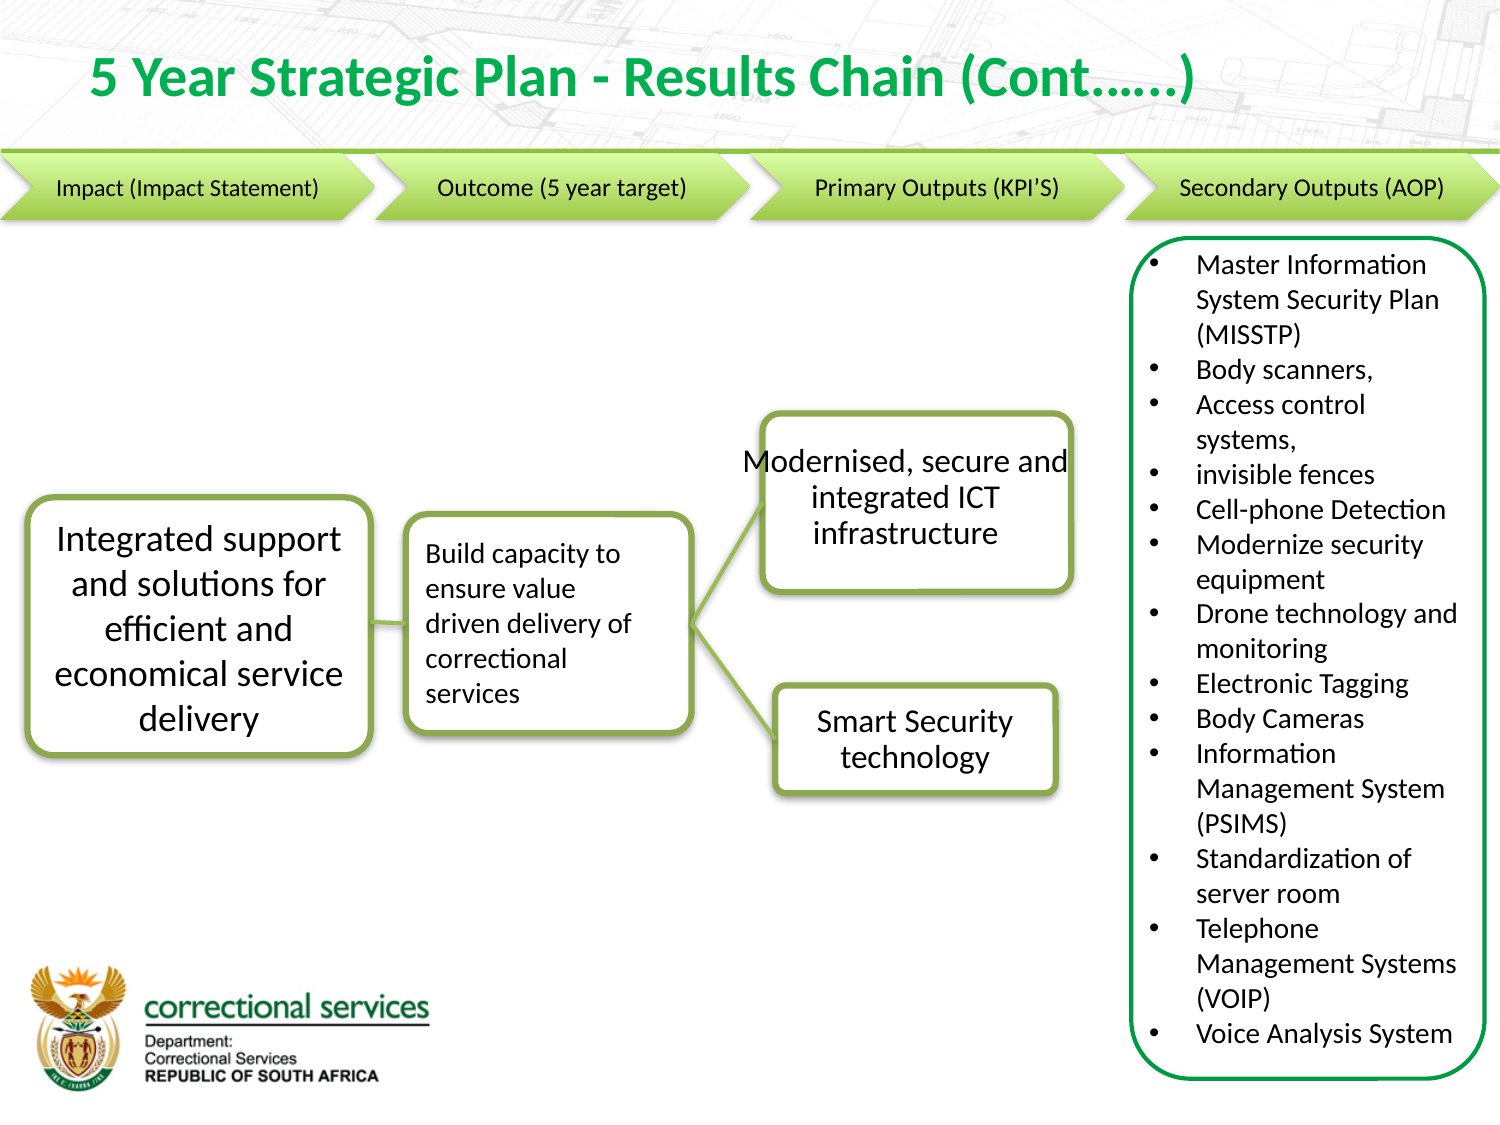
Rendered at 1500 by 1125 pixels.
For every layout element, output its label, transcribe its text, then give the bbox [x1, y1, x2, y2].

picture [0, 0, 1500, 152]
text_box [739, 385, 1072, 610]
text_box [402, 510, 686, 737]
picture [0, 936, 481, 1125]
text_box [1476, 266, 1485, 1051]
text_box Master Information System Security Plan (MISSTP) Body scanners, Access control systems, invisible fences Cell-phone Detection Modernize security equipment Drone technology and monitoring Electronic Tagging Body Cameras Information Management System (PSIMS) Standardization of server room Telephone Management Systems (VOIP) Voice Analysis System [1134, 237, 1476, 1125]
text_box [0, 152, 1500, 221]
text_box 5 Year Strategic Plan - Results Chain (Cont.…..) [74, 30, 1425, 116]
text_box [774, 685, 1056, 794]
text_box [691, 623, 776, 740]
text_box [691, 502, 763, 622]
text_box Build capacity to ensure value driven delivery of correctional services [410, 527, 671, 717]
text_box Integrated support and solutions for efficient and economical service delivery [24, 494, 374, 759]
